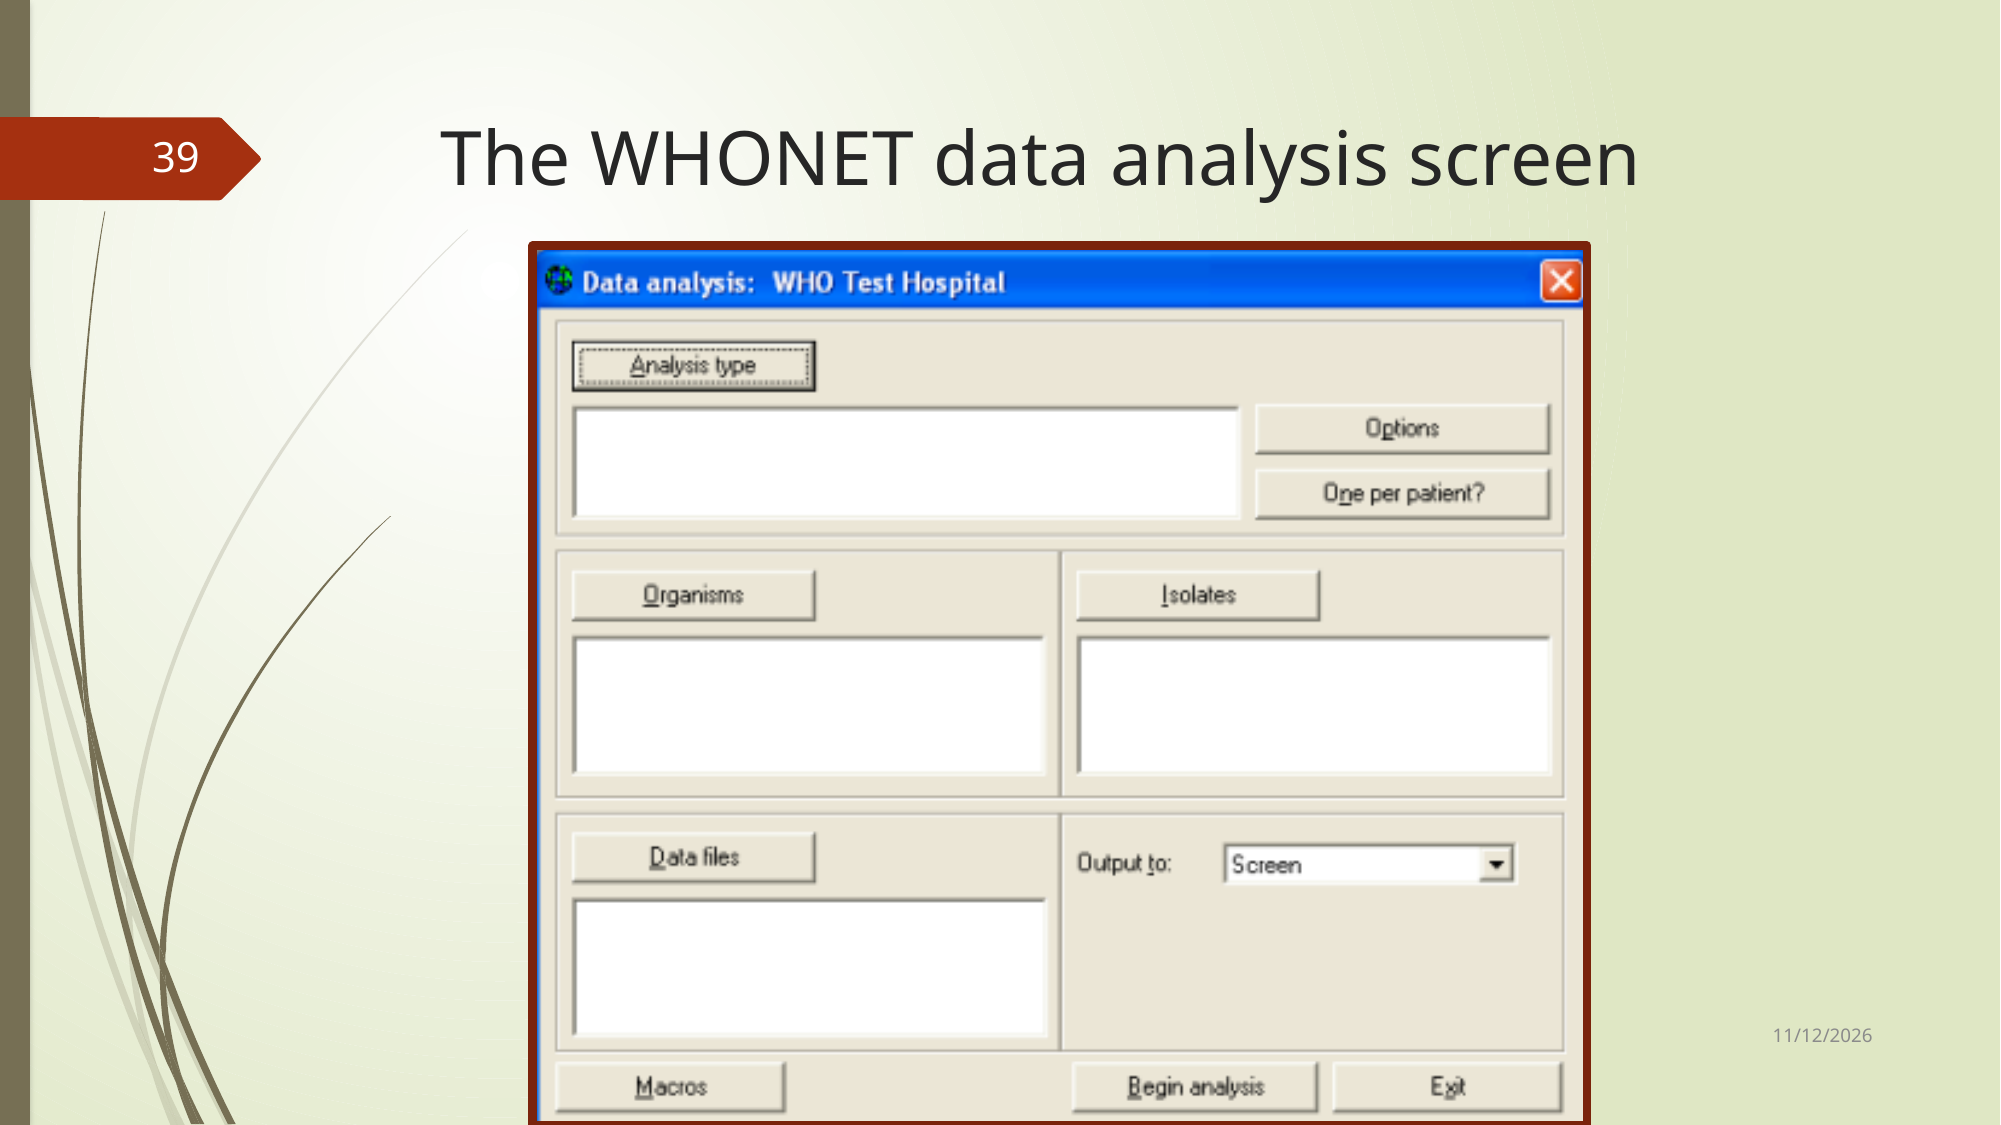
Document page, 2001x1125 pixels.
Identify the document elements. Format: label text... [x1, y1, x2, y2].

slide_number 39 [87, 129, 216, 190]
title The WHONET data analysis screen [425, 102, 1888, 313]
text_box [531, 244, 1588, 252]
picture [534, 249, 1590, 1125]
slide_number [1699, 1005, 1888, 1067]
